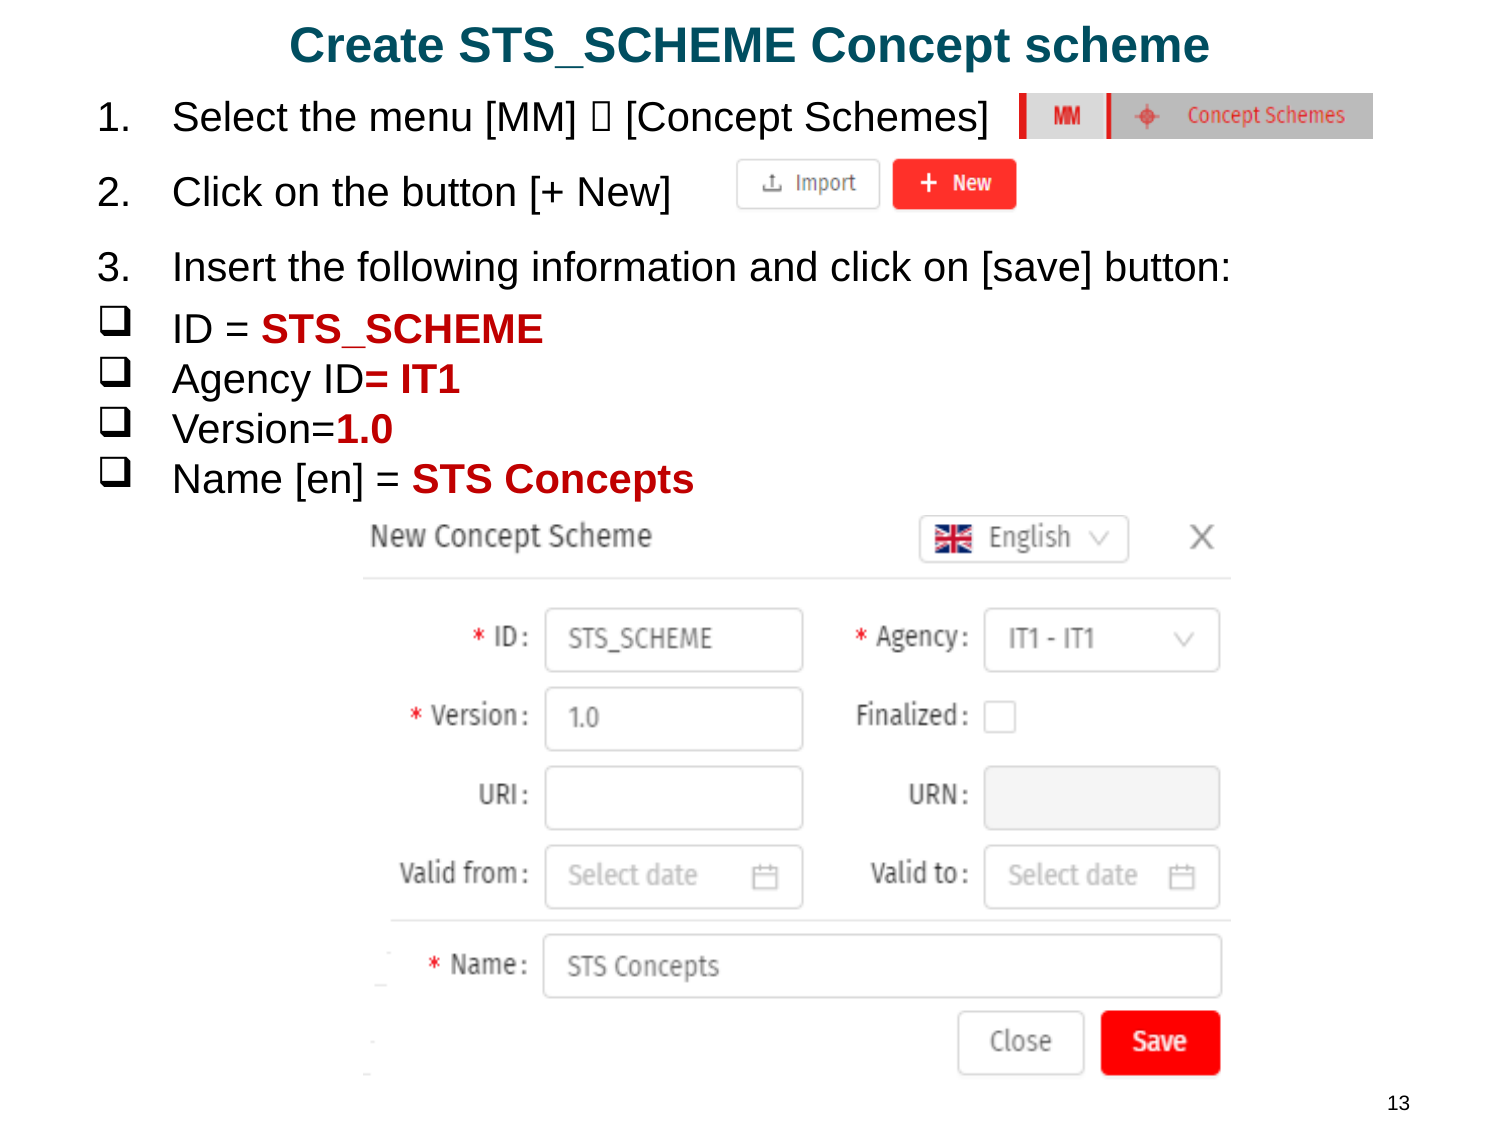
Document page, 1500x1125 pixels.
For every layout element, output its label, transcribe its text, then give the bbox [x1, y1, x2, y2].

text_box Select the menu [MM]  [Concept Schemes] Click on the button [+ New] Insert the following information and click on [save] button: ID = STS_SCHEME Agency ID= IT1 Version=1.0 Name [en] = STS Concepts [82, 81, 1434, 572]
picture [1019, 93, 1373, 140]
picture [362, 515, 1231, 1091]
title Create STS_SCHEME Concept scheme [75, 11, 1425, 74]
picture [723, 144, 1023, 219]
slide_number 13 [1074, 1082, 1425, 1125]
